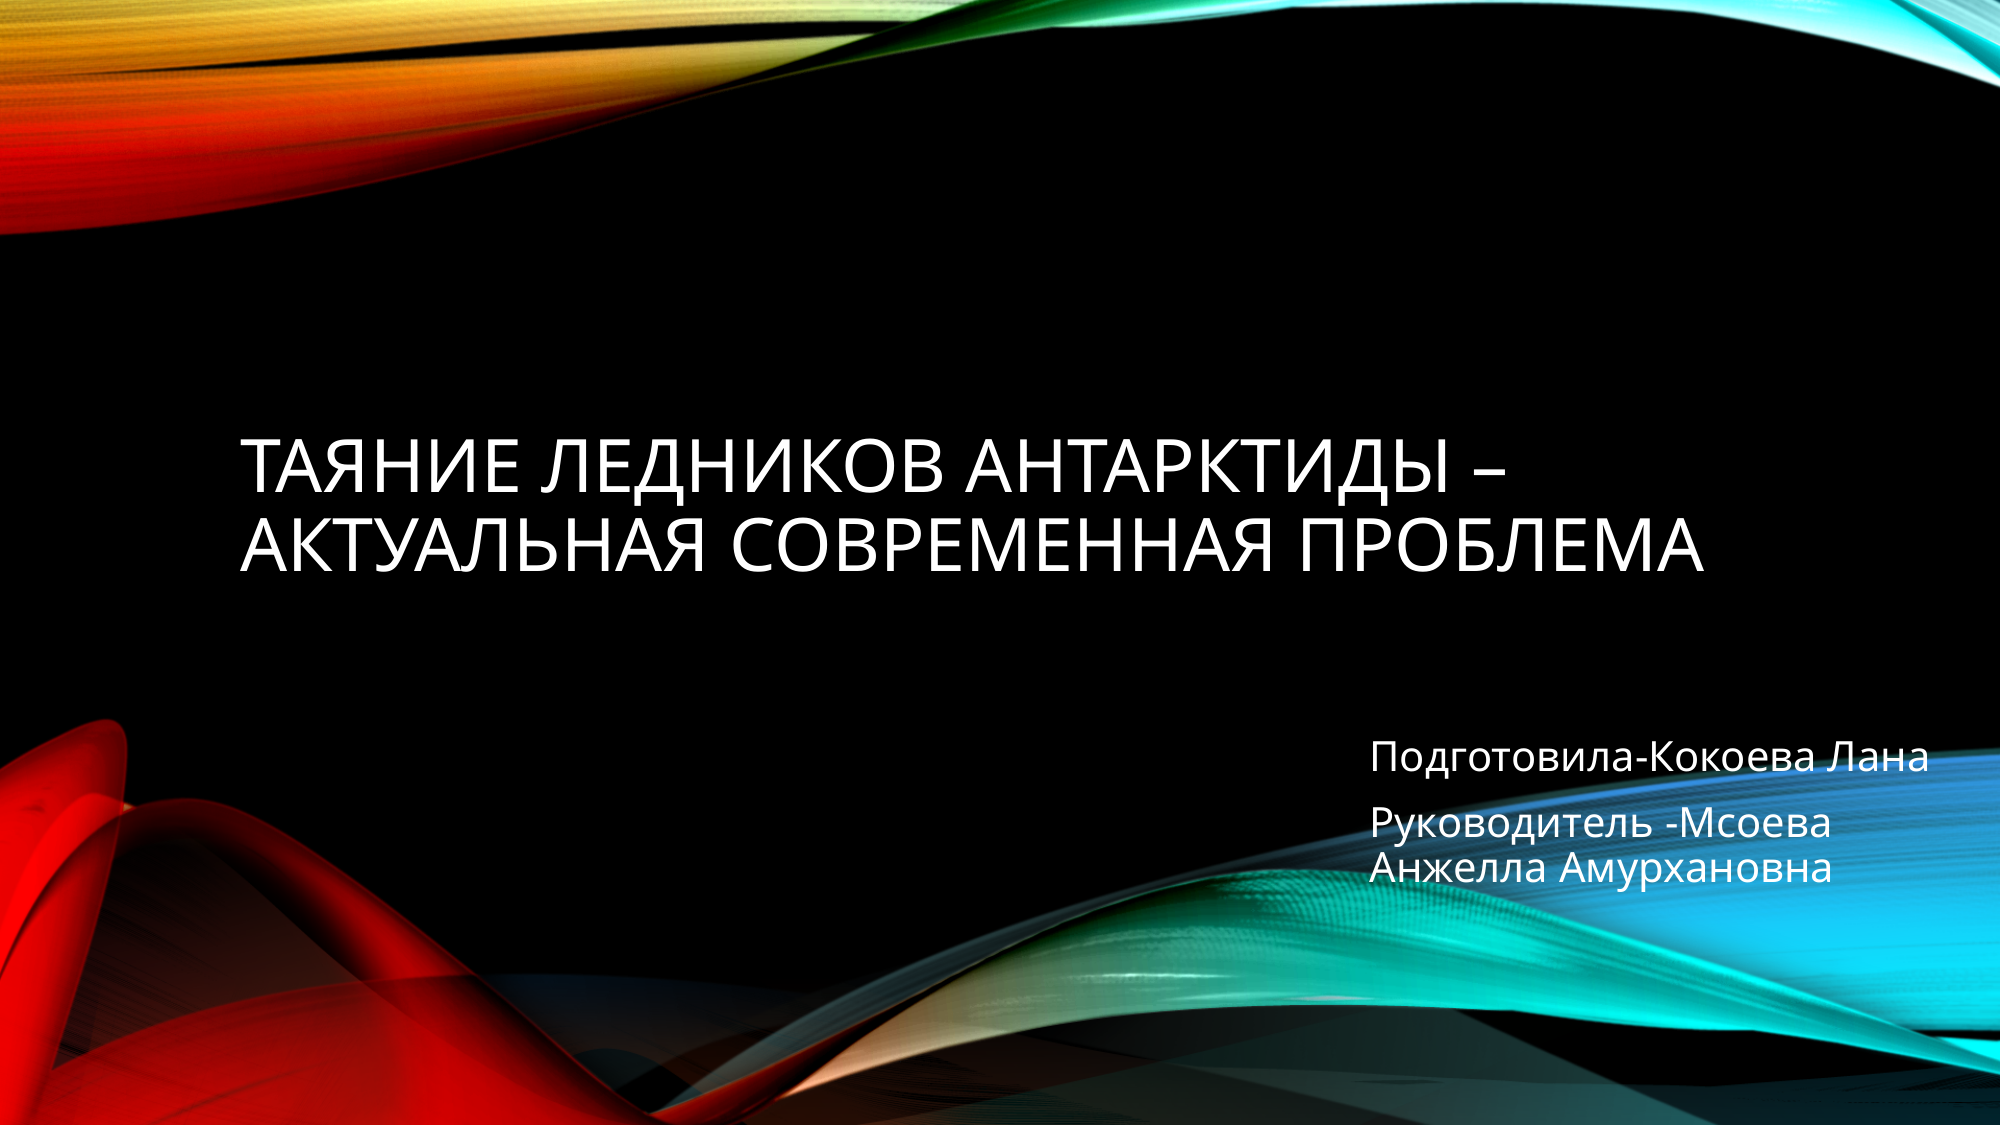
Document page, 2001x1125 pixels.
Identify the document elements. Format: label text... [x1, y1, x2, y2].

picture [0, 0, 2000, 237]
title Таяние ледников Антарктиды – актуальная современная проблема [225, 295, 1775, 596]
picture [0, 717, 2000, 1125]
subtitle Подготовила-Кокоева Лана Руководитель -Мсоева Анжелла Амурхановна [1354, 727, 1957, 1071]
